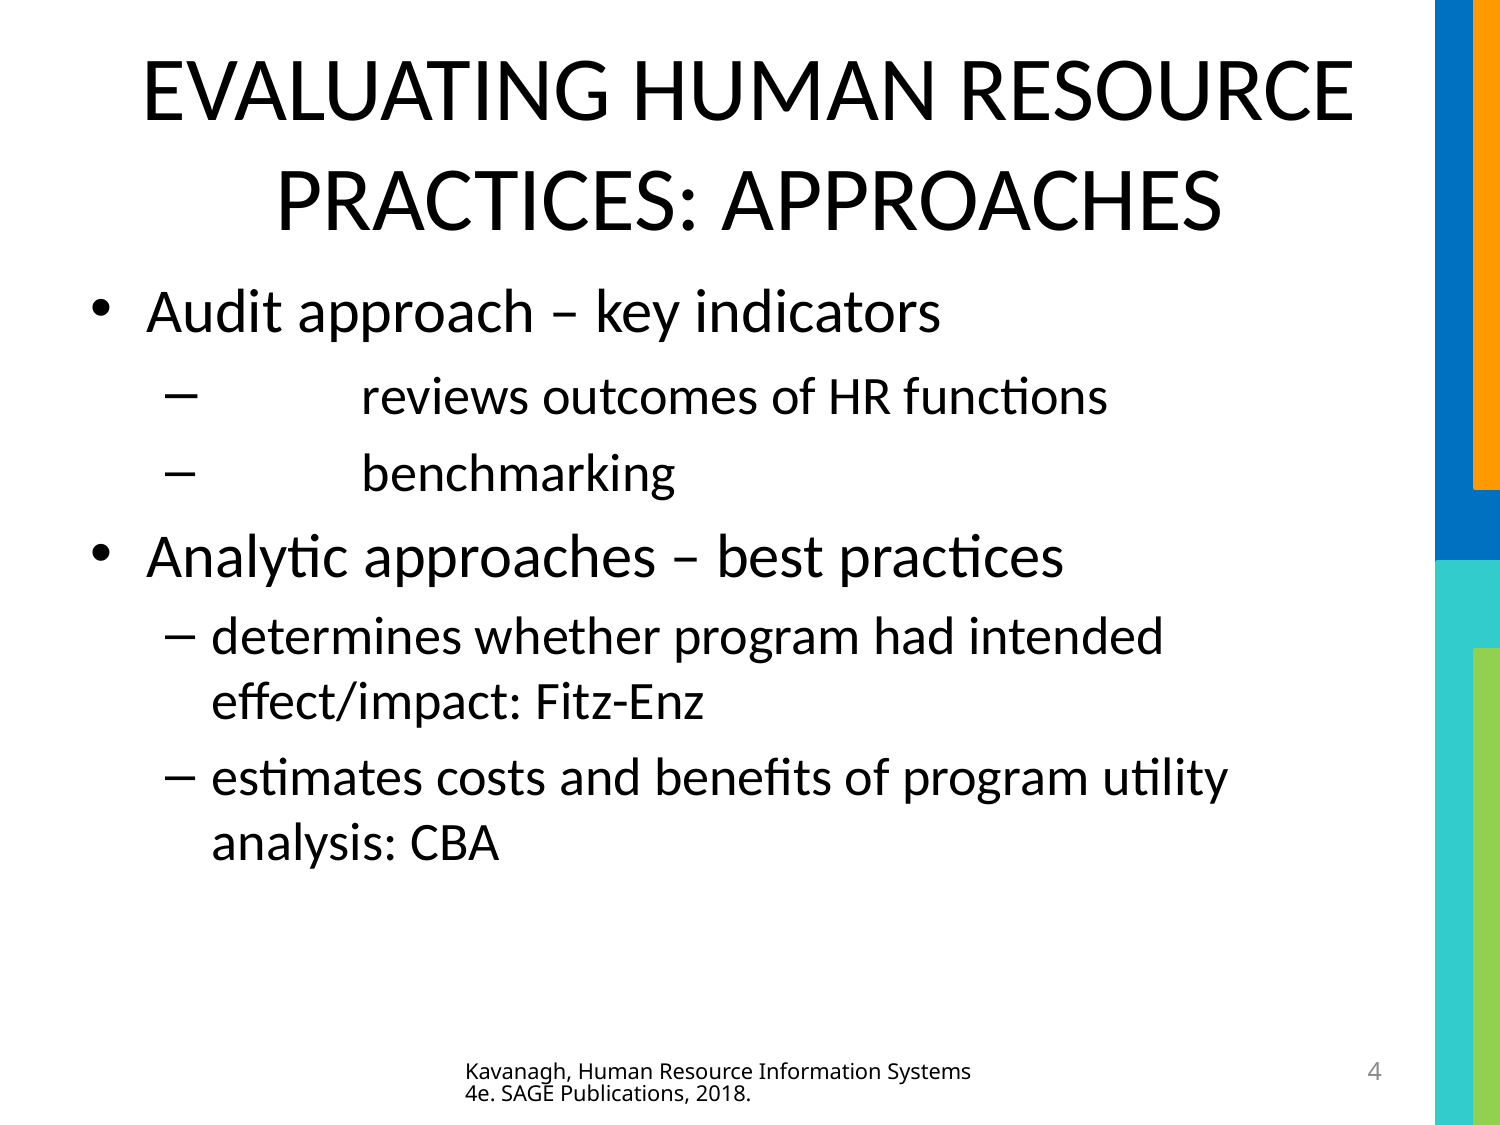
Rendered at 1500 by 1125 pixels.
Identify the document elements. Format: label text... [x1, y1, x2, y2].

title EVALUATING HUMAN RESOURCE PRACTICES: APPROACHES [75, 45, 1425, 233]
slide_number 4 [1059, 1042, 1397, 1103]
list Audit approach – key indicators reviews outcomes of HR functions benchmarking Analytic approaches – best practices determines whether program had intended effect/impact: Fitz-Enz estimates costs and benefits of program utility analysis: CBA [75, 262, 1425, 1005]
footer Kavanagh, Human Resource Information Systems 4e. SAGE Publications, 2018. [450, 1042, 1004, 1103]
